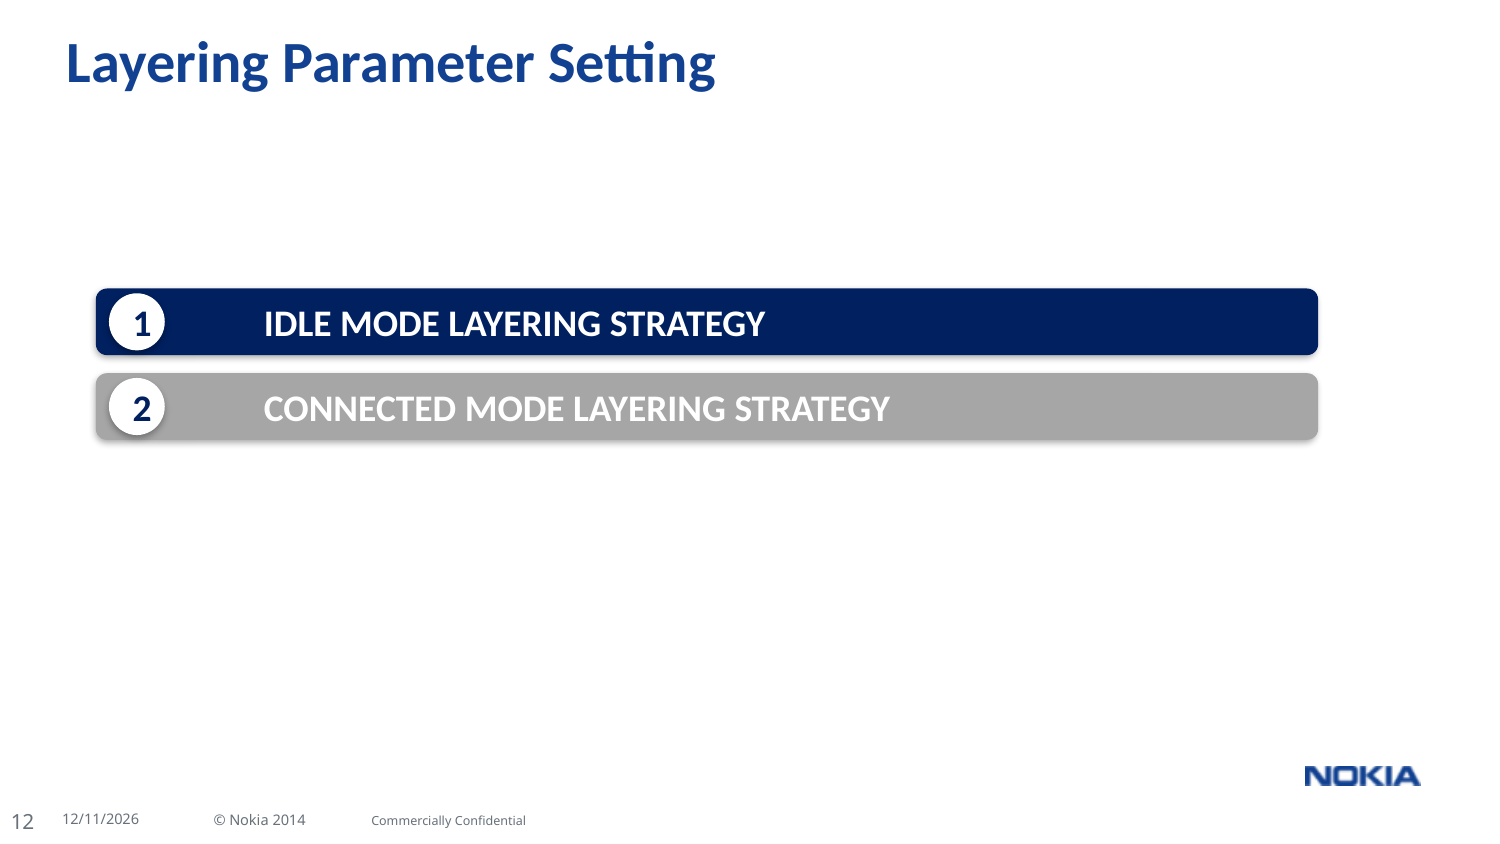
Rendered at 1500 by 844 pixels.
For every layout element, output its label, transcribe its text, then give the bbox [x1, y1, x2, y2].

text_box 2 [108, 377, 165, 436]
text_box CONNECTED MODE LAYERING STRATEGY [95, 372, 1319, 441]
title Layering Parameter Setting [66, 24, 1417, 99]
text_box IDLE MODE LAYERING STRATEGY [95, 287, 1319, 356]
text_box 1 [108, 293, 165, 351]
picture [1305, 766, 1421, 786]
